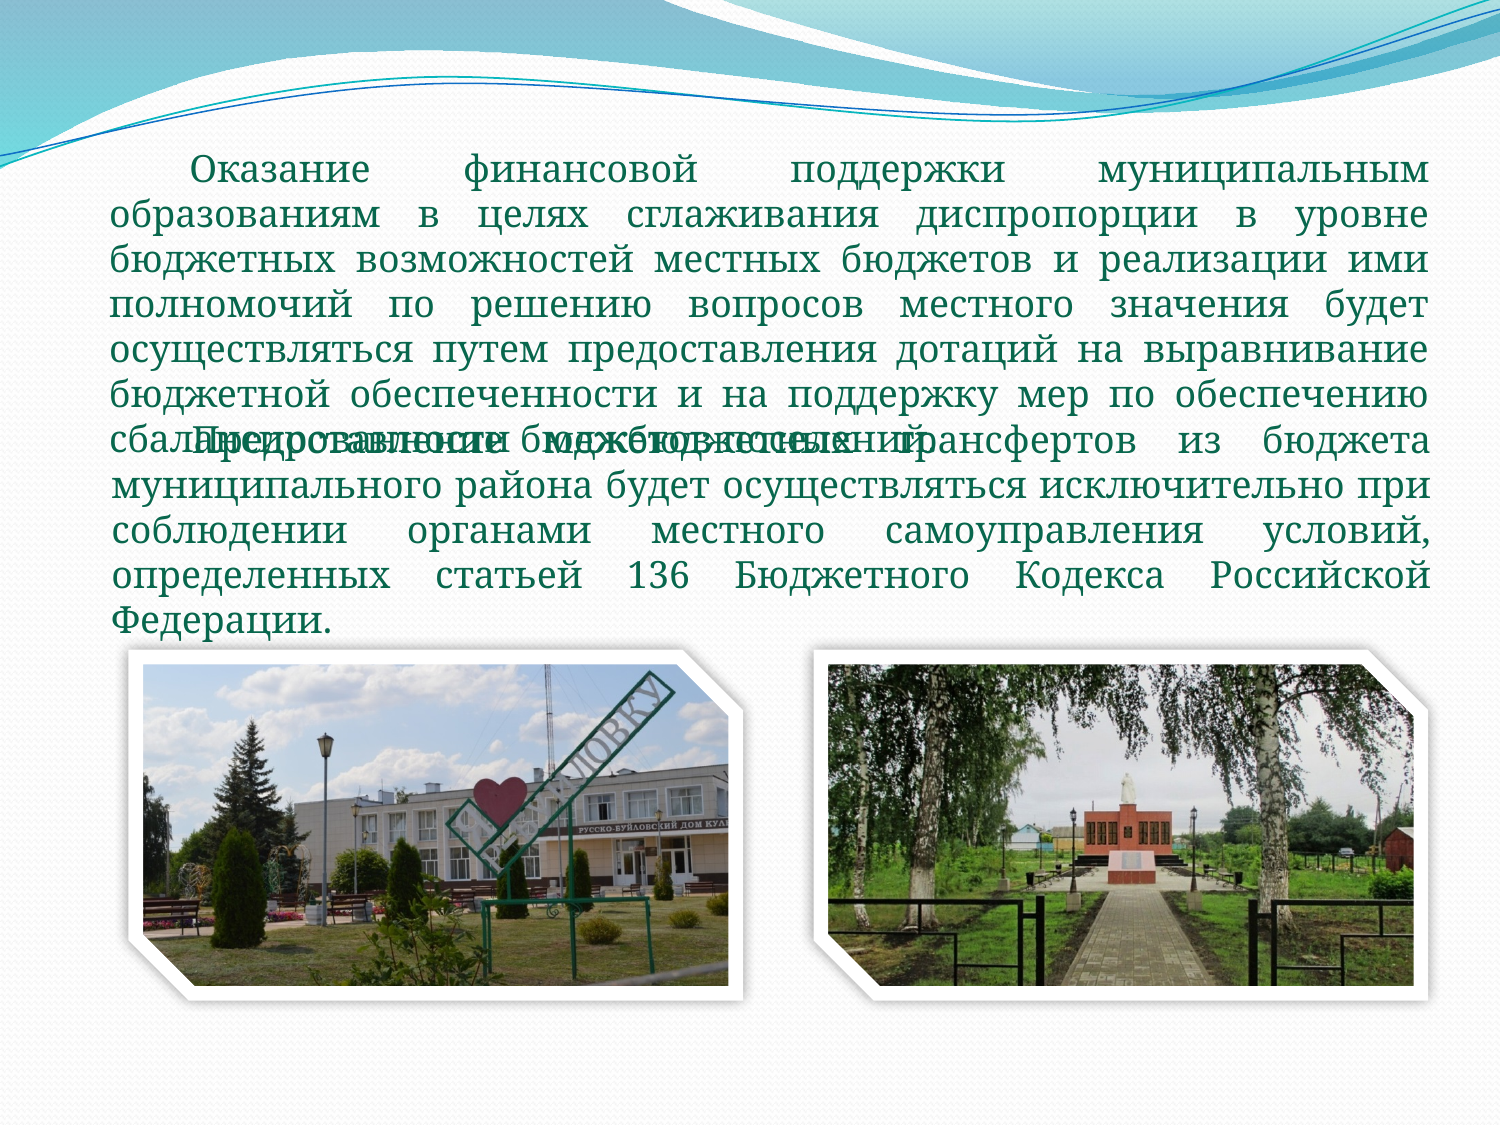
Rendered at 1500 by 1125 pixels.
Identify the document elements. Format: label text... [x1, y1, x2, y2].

list Предоставление межбюджетных трансфертов из бюджета муниципального района будет осуществляться исключительно при соблюдении органами местного самоуправления условий, определенных статьей 136 Бюджетного Кодекса Российской Федерации. [89, 408, 1447, 669]
text_box Оказание финансовой поддержки муниципальным образованиям в целях сглаживания диспропорции в уровне бюджетных возможностей местных бюджетов и реализации ими полномочий по решению вопросов местного значения будет осуществляться путем предоставления дотаций на выравнивание бюджетной обеспеченности и на поддержку мер по обеспечению сбалансированности бюджетов поселений. [87, 137, 1445, 467]
picture [135, 656, 736, 994]
picture [820, 656, 1422, 994]
